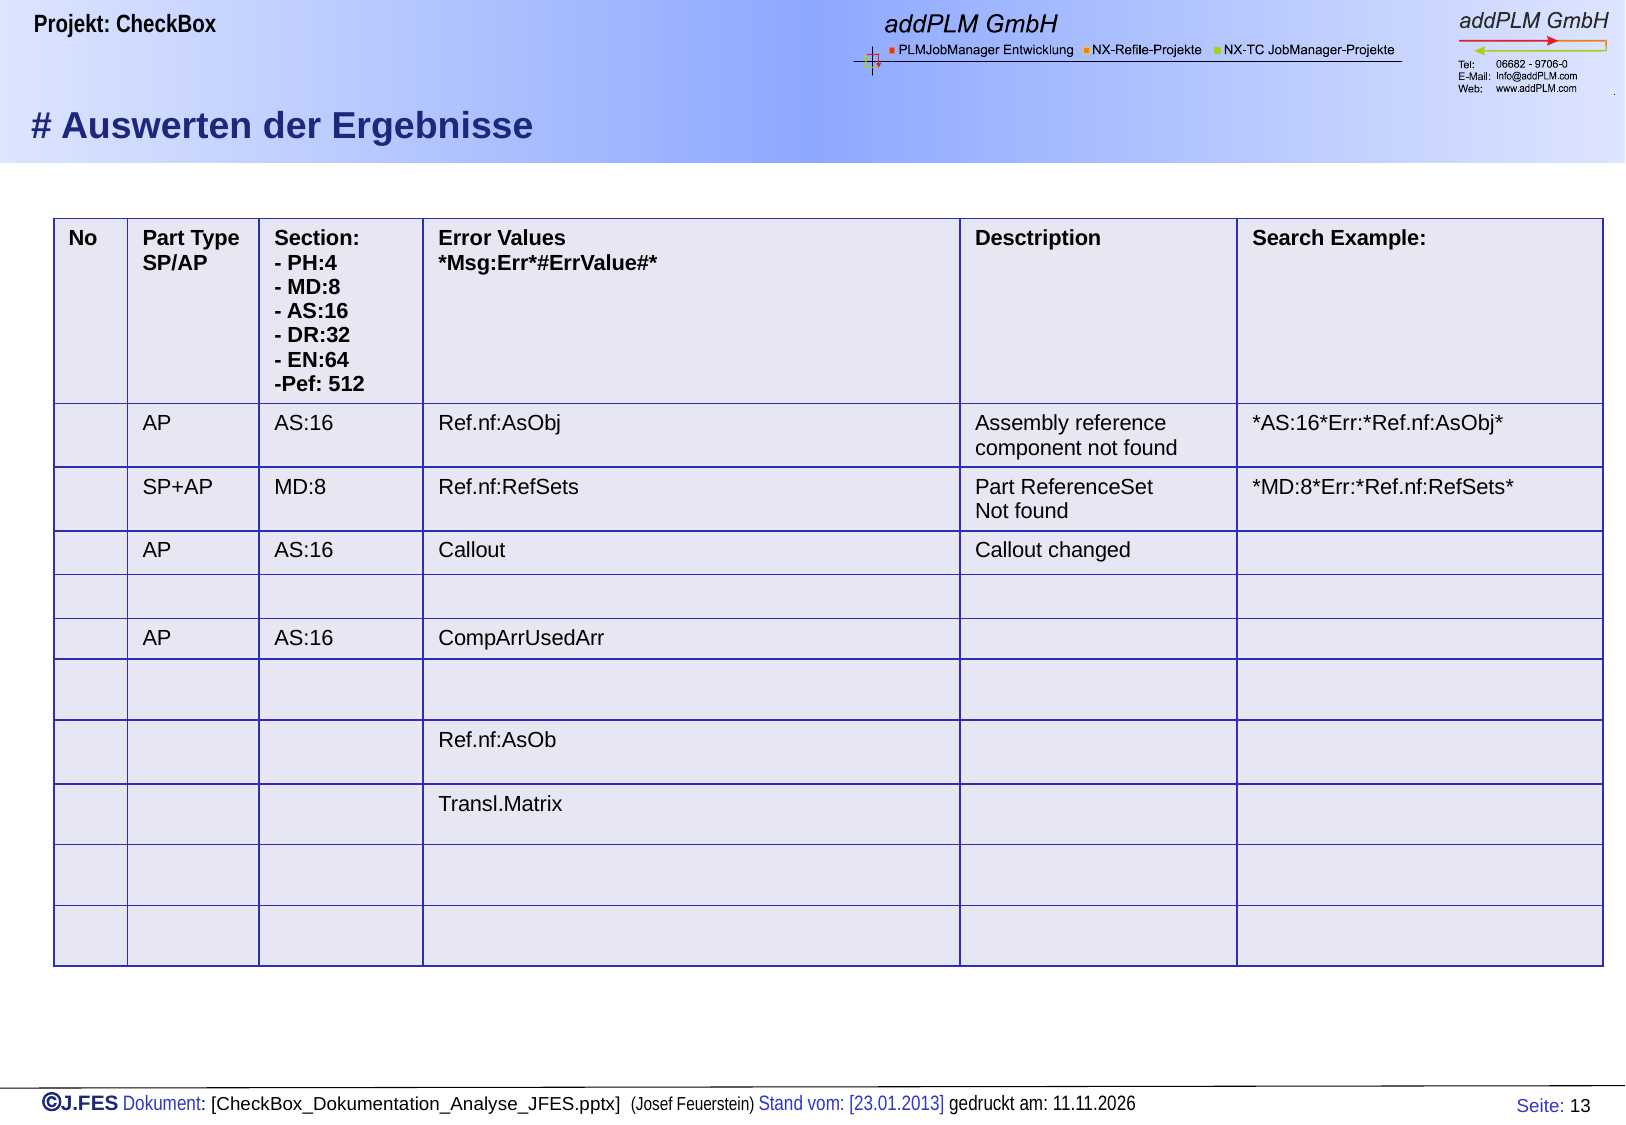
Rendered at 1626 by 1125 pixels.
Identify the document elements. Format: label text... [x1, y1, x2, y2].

table_cell *AS:16*Err:*Ref.nf:AsObj* [1238, 404, 1602, 466]
table_cell [961, 660, 1236, 719]
table_cell [55, 619, 127, 658]
table_header Error Values *Msg:Err*#ErrValue#* [424, 219, 959, 403]
table_cell [55, 845, 127, 905]
table_cell AP [128, 532, 258, 574]
table_cell [55, 532, 127, 574]
table_header Desctription [961, 219, 1236, 403]
table_header Search Example: [1238, 219, 1602, 403]
table_cell [128, 785, 258, 844]
table_cell *MD:8*Err:*Ref.nf:RefSets* [1238, 468, 1602, 530]
table_cell AP [128, 404, 258, 466]
table_cell [128, 845, 258, 905]
table_cell [424, 660, 959, 719]
table_cell [128, 906, 258, 965]
table_cell [55, 468, 127, 530]
table_cell Part ReferenceSet Not found [961, 468, 1236, 530]
table_cell [1238, 575, 1602, 618]
table_cell [128, 660, 258, 719]
table_cell [260, 906, 422, 965]
table_cell AS:16 [260, 404, 422, 466]
table_cell [260, 845, 422, 905]
table_cell [260, 575, 422, 618]
table_cell Ref.nf:AsOb [424, 721, 959, 783]
table_header Part Type SP/AP [128, 219, 258, 403]
table_cell CompArrUsedArr [424, 619, 959, 658]
table_cell [961, 785, 1236, 844]
table_cell [961, 575, 1236, 618]
table_cell [1238, 660, 1602, 719]
table_cell Ref.nf:AsObj [424, 404, 959, 466]
table_cell [424, 845, 959, 905]
table_cell [961, 619, 1236, 658]
table_cell [1238, 845, 1602, 905]
table_cell Callout changed [961, 532, 1236, 574]
table_cell [55, 906, 127, 965]
table_cell [55, 575, 127, 618]
table_cell [1238, 532, 1602, 574]
table_cell [128, 721, 258, 783]
table_cell [260, 785, 422, 844]
table_cell [1238, 619, 1602, 658]
table_cell [1238, 906, 1602, 965]
title # Auswerten der Ergebnisse [30, 73, 1600, 148]
table_cell Ref.nf:RefSets [424, 468, 959, 530]
table_cell AS:16 [260, 532, 422, 574]
table_cell [1238, 721, 1602, 783]
table_cell [260, 660, 422, 719]
table_cell AP [128, 619, 258, 658]
table_cell [55, 785, 127, 844]
table_cell [55, 404, 127, 466]
table_cell [424, 906, 959, 965]
table_cell [961, 906, 1236, 965]
table_cell Assembly reference component not found [961, 404, 1236, 466]
table_cell SP+AP [128, 468, 258, 530]
table_cell [55, 721, 127, 783]
table_cell [260, 721, 422, 783]
table_cell [961, 721, 1236, 783]
table_cell Transl.Matrix [424, 785, 959, 844]
table_cell [128, 575, 258, 618]
table_cell Callout [424, 532, 959, 574]
table_cell [55, 660, 127, 719]
table_header Section: - PH:4 - MD:8 - AS:16 - DR:32 - EN:64 -Pef: 512 [260, 219, 422, 403]
table_cell [1238, 785, 1602, 844]
table_cell [961, 845, 1236, 905]
table_cell MD:8 [260, 468, 422, 530]
table_header No [55, 219, 127, 403]
table_cell [424, 575, 959, 618]
table_cell AS:16 [260, 619, 422, 658]
